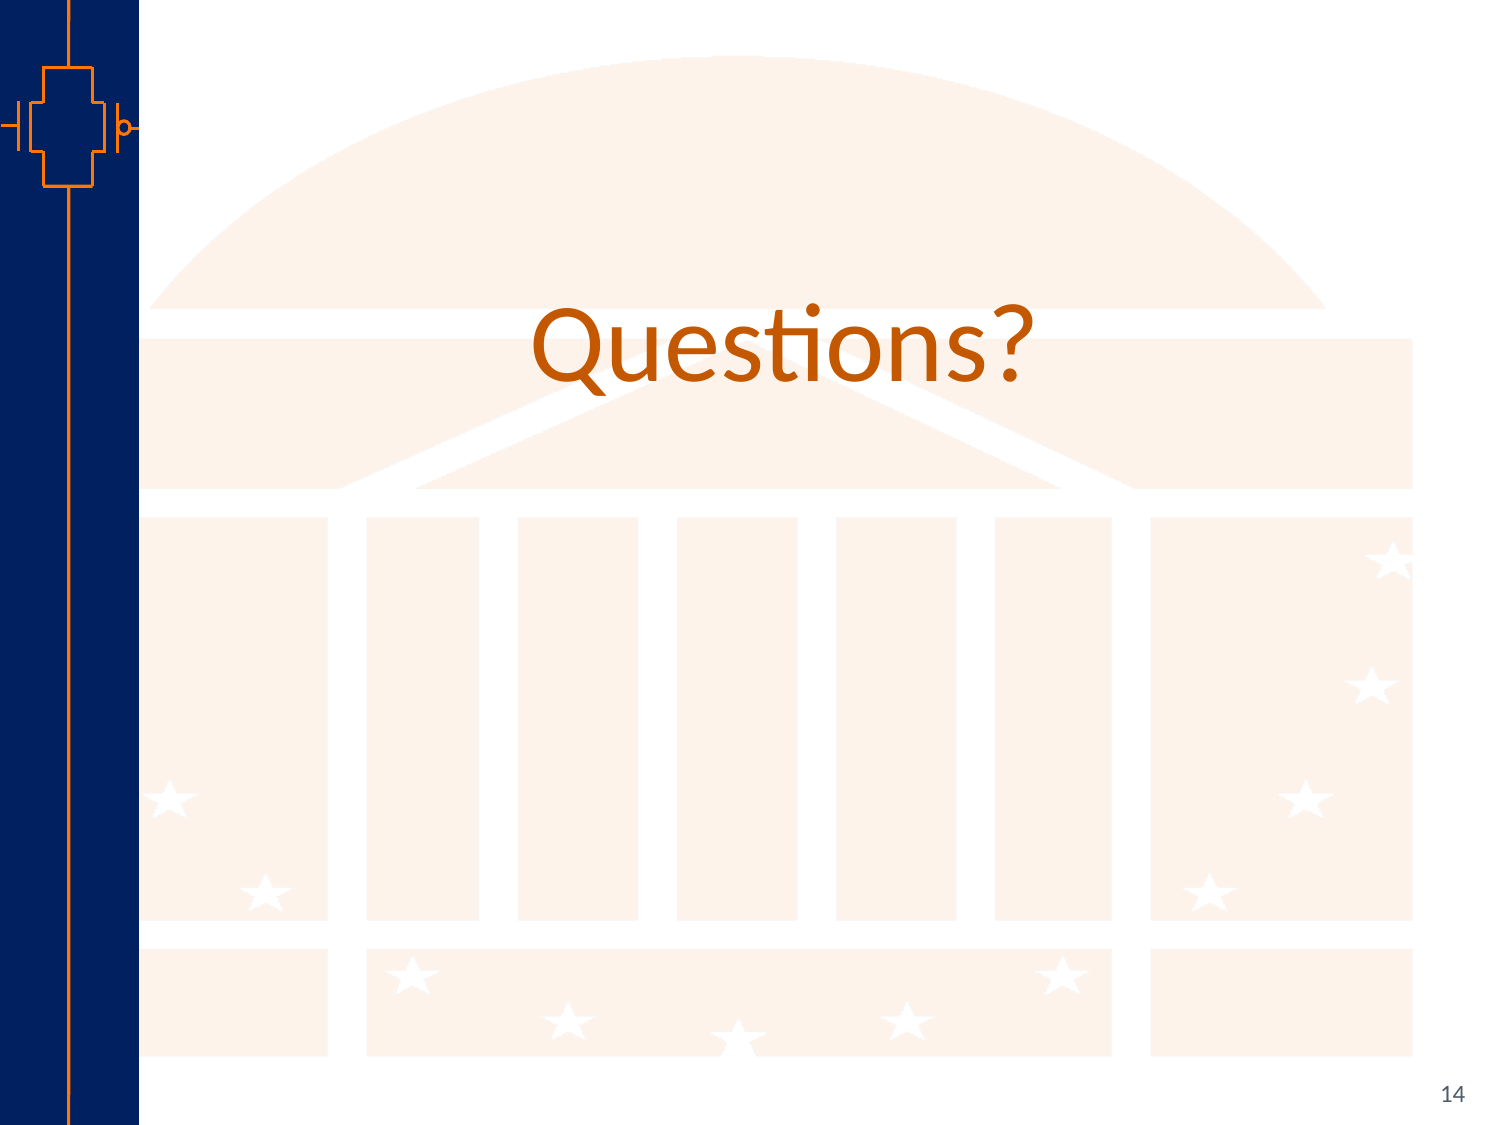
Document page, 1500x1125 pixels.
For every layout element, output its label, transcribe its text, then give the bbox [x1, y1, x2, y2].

title Questions? [191, 156, 1379, 412]
slide_number 14 [1425, 1062, 1488, 1123]
